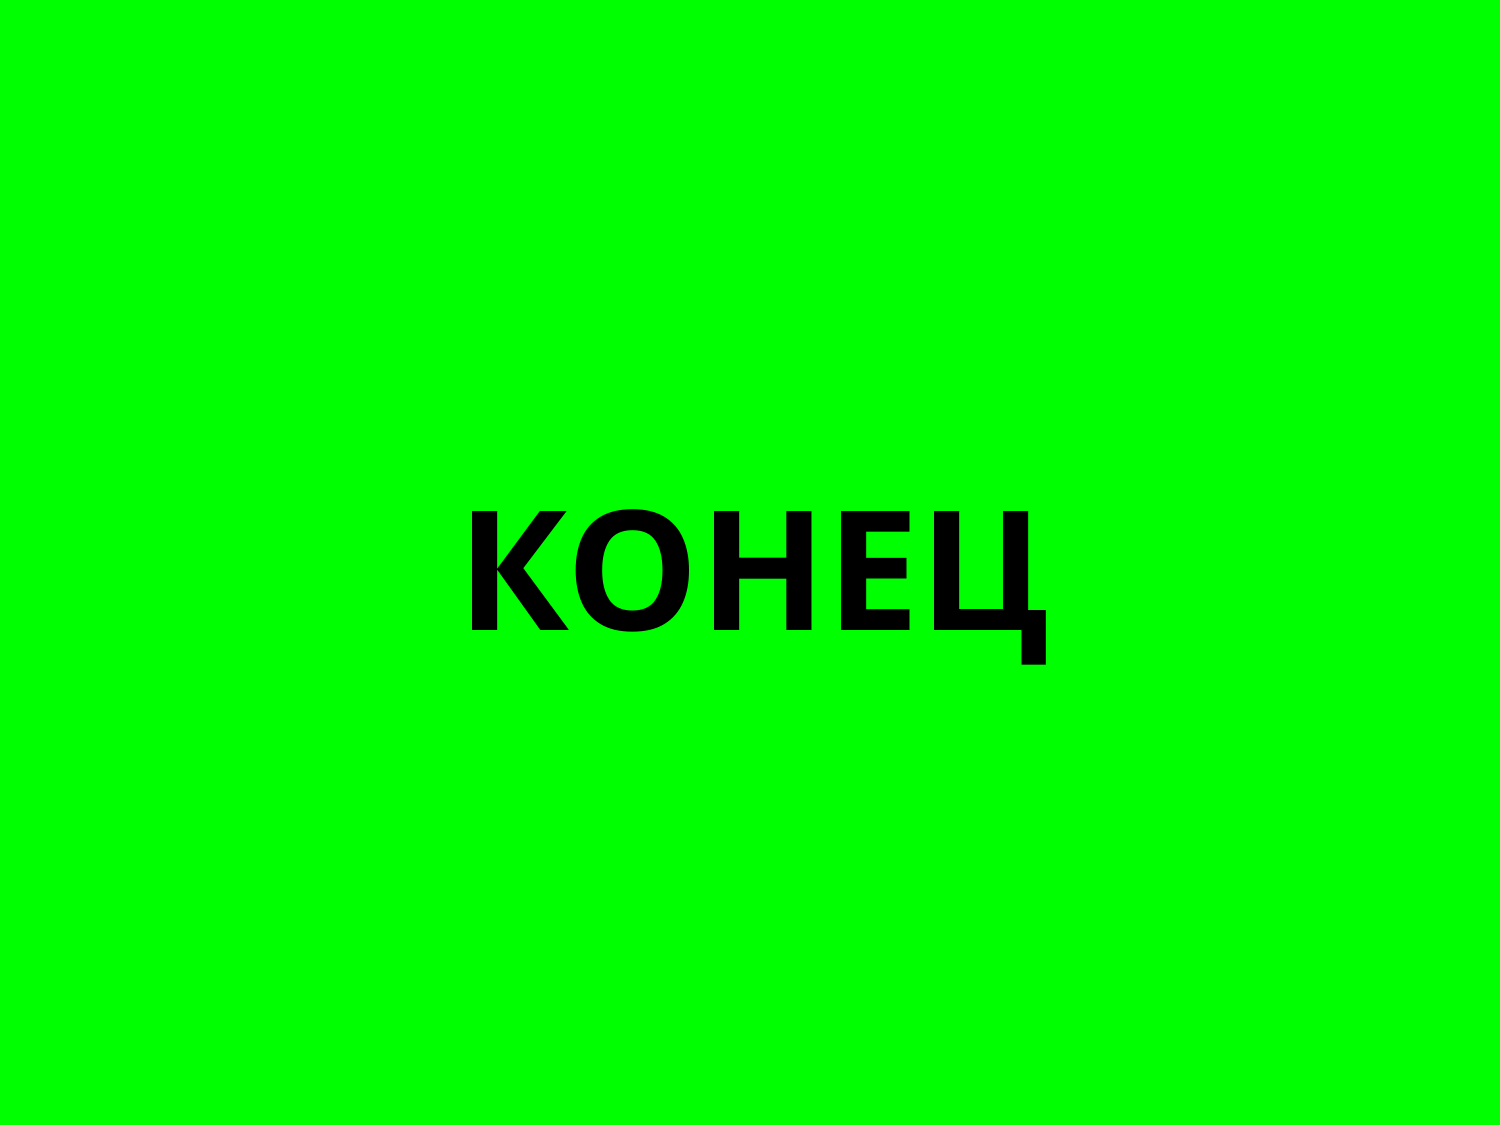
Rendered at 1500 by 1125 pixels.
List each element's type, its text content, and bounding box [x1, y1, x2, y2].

text_box КОНЕЦ [442, 456, 1066, 671]
